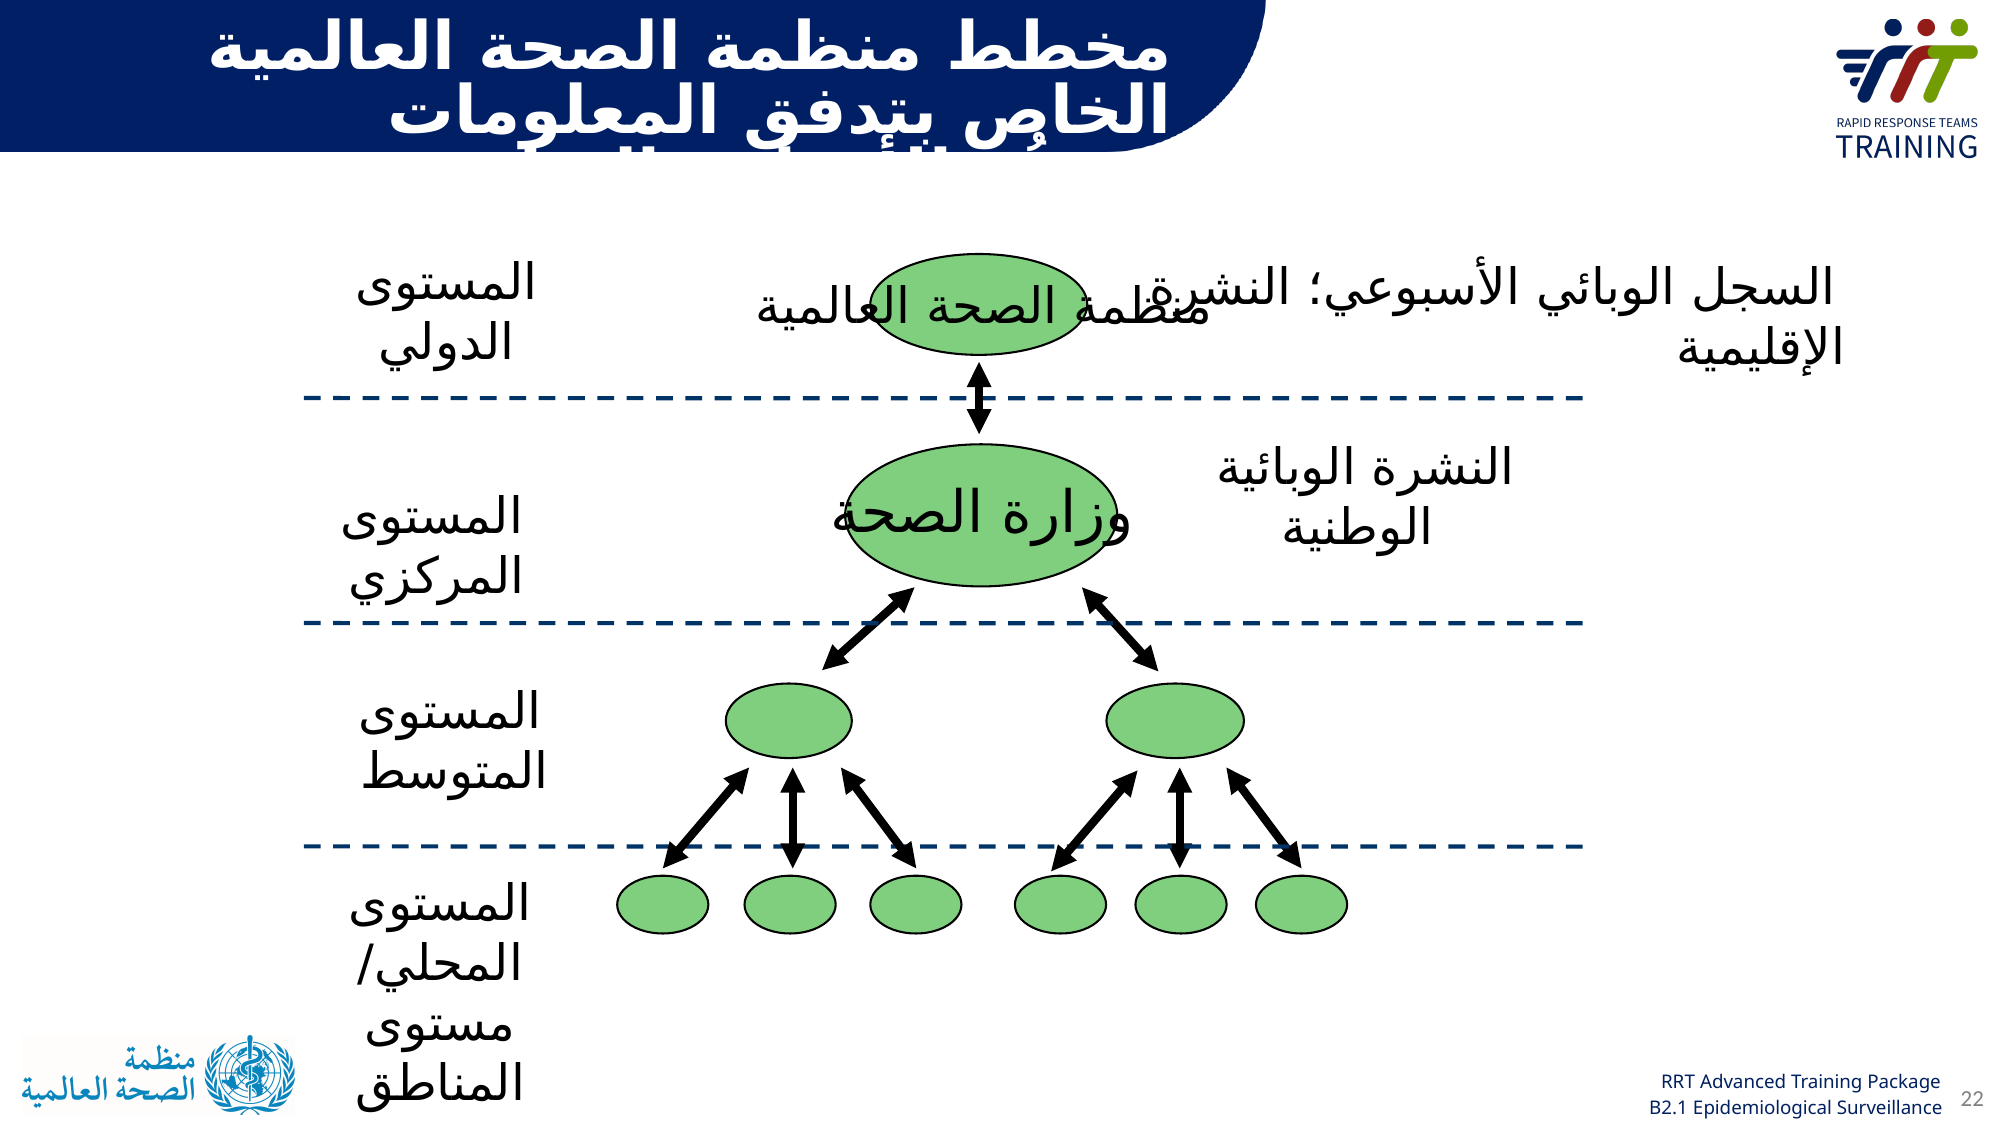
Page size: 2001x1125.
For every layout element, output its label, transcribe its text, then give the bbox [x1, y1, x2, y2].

picture [1835, 19, 1978, 167]
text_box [286, 241, 1853, 1000]
picture [22, 1035, 295, 1115]
picture [252, 1050, 258, 1059]
picture [0, 0, 1266, 152]
text_box مخطط منظمة الصحة العالمية الخاص بتدفق المعلومات لترصُّد الأمراض السارية [25, 10, 1180, 218]
